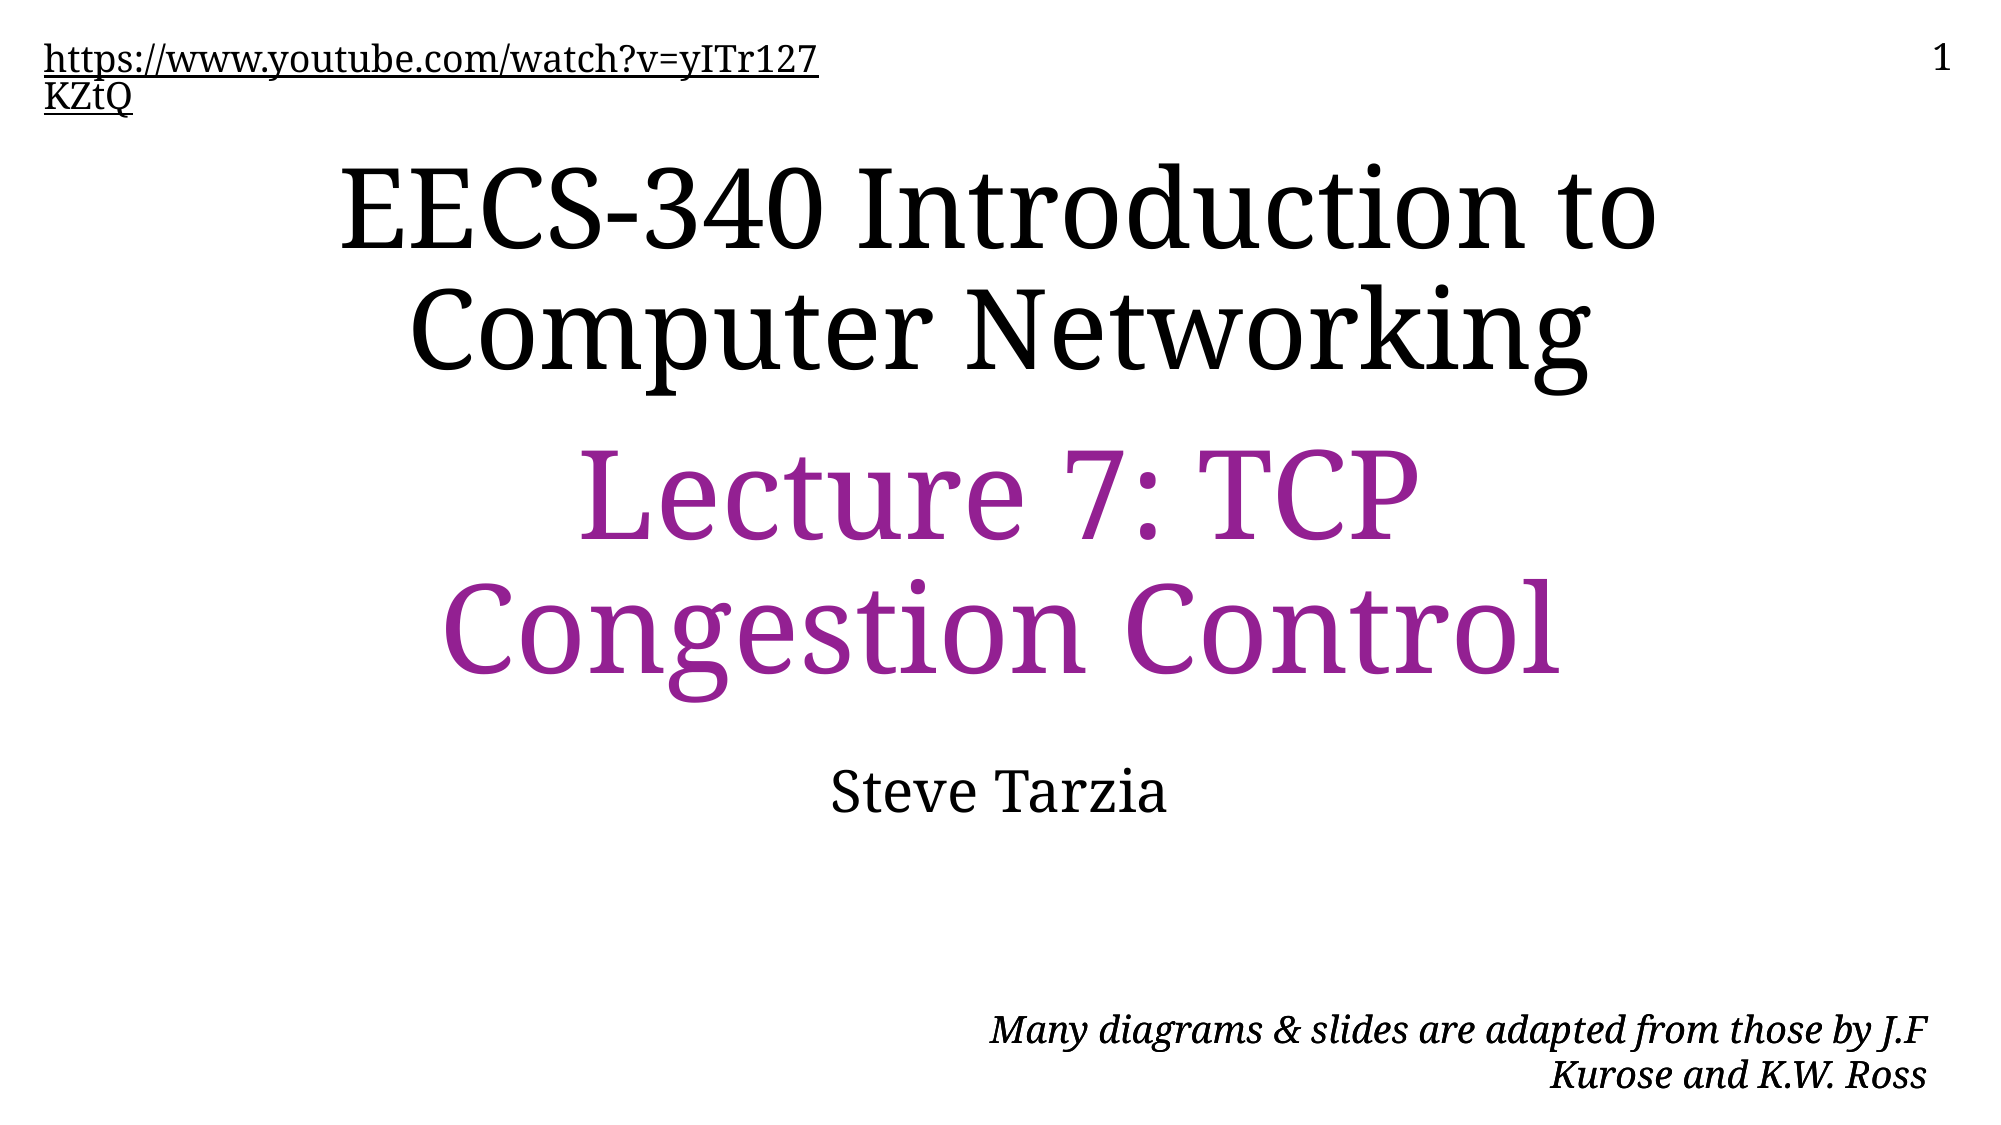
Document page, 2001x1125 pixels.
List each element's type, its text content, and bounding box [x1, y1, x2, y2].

subtitle Steve Tarzia [249, 755, 1750, 942]
text_box Many diagrams & slides are adapted from those by J.F Kurose and K.W. Ross [885, 998, 1943, 1104]
text_box https://www.youtube.com/watch?v=yITr127KZtQ [28, 27, 856, 138]
title EECS-340 Introduction to Computer Networking Lecture 7: TCP Congestion Control [249, 144, 1750, 709]
